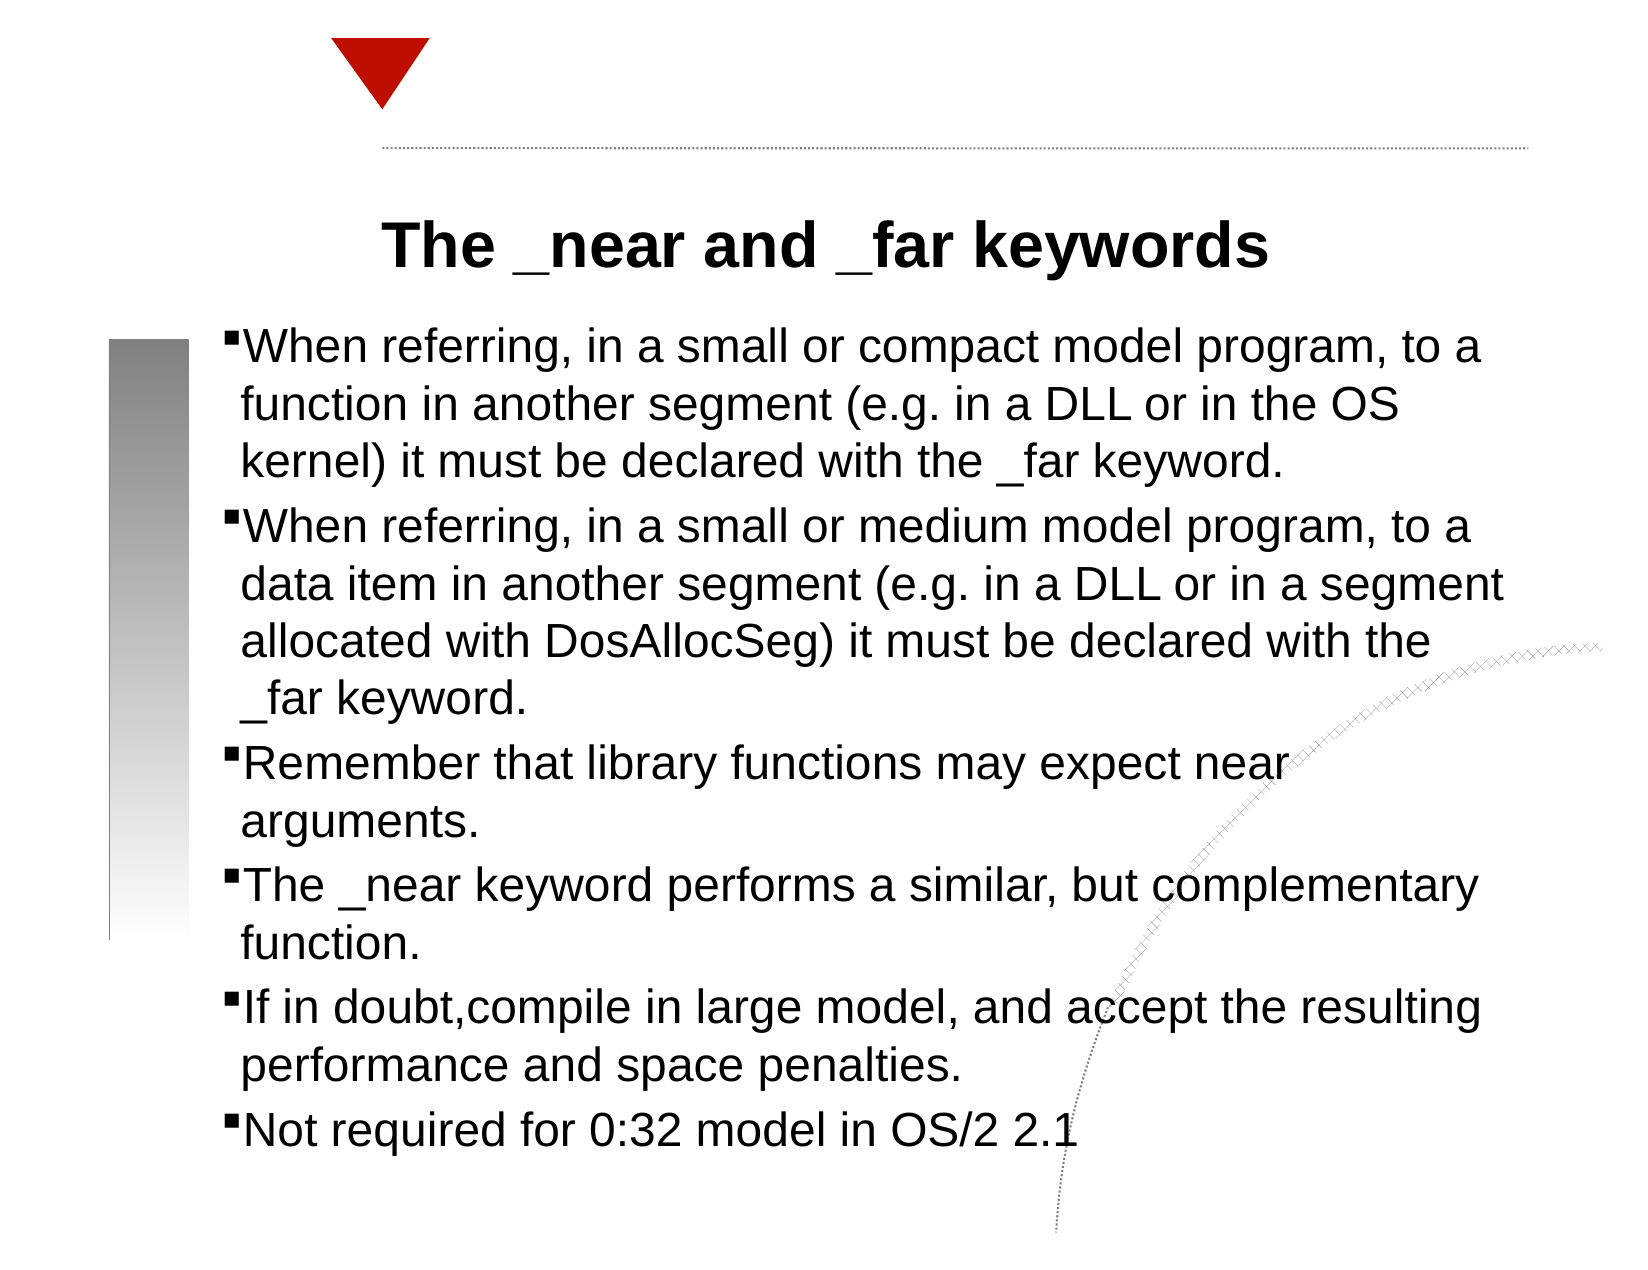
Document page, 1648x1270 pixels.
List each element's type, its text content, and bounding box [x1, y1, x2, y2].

text_box The _near and _far keywords [381, 202, 1533, 280]
text_box When referring, in a small or compact model program, to a function in another segment (e.g. in a DLL or in the OS kernel) it must be declared with the _far keyword. When referring, in a small or medium model program, to a data item in another segment (e.g. in a DLL or in a segment allocated with DosAllocSeg) it must be declared with the _far keyword. Remember that library functions may expect near arguments. The _near keyword performs a similar, but complementary function. If in doubt,compile in large model, and accept the resulting performance and space penalties. Not required for 0:32 model in OS/2 2.1 [220, 315, 1526, 1156]
